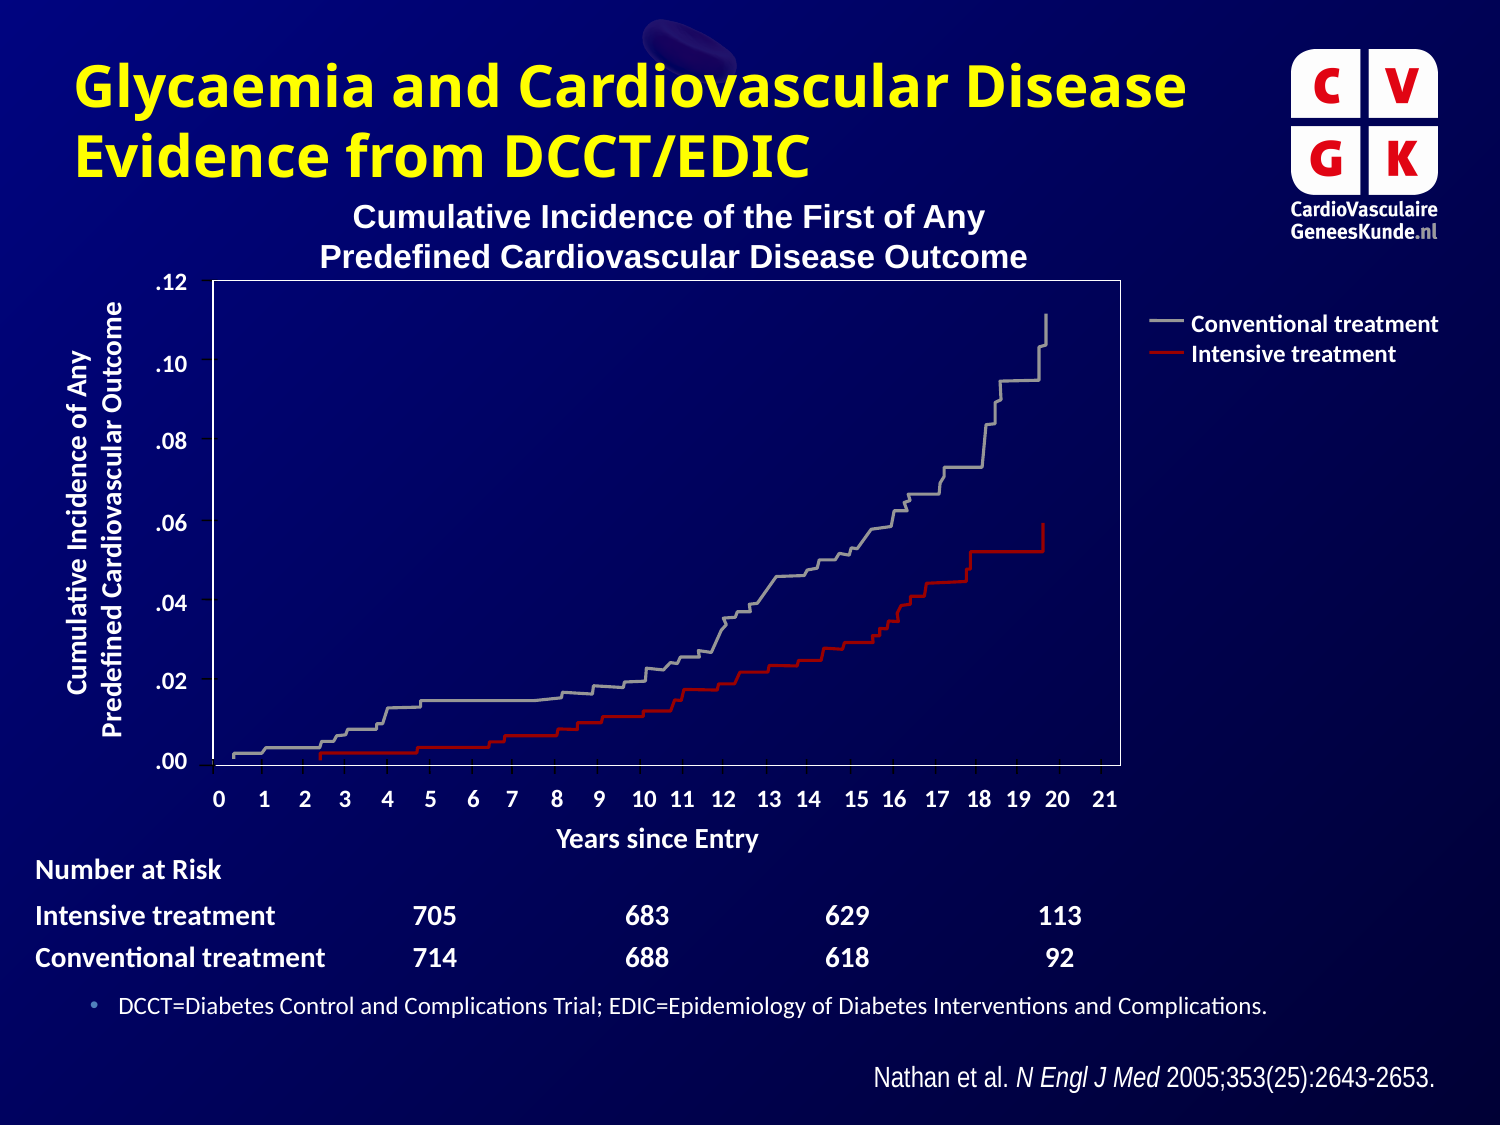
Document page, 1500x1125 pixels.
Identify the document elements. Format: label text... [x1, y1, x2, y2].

text_box 11 [669, 782, 696, 812]
text_box 7 [505, 782, 519, 812]
text_box 17 [924, 782, 950, 812]
text_box 14 [795, 782, 822, 812]
text_box Number at Risk [35, 849, 223, 885]
text_box 13 [756, 782, 782, 812]
text_box 4 [381, 782, 395, 812]
text_box 15 [843, 782, 870, 812]
text_box 688 [625, 938, 670, 974]
text_box 2 [298, 782, 312, 812]
text_box 629 [825, 896, 870, 932]
text_box .04 [154, 586, 188, 617]
text_box .10 [154, 347, 188, 378]
text_box [320, 522, 1043, 761]
text_box 1 [257, 782, 271, 812]
text_box 9 [592, 782, 606, 812]
text_box Cumulative Incidence of the First of Any Predefined Cardiovascular Disease Outcome [304, 188, 1044, 283]
text_box .02 [154, 664, 188, 695]
text_box 92 [1044, 938, 1075, 974]
text_box 16 [881, 782, 907, 812]
text_box 6 [467, 782, 480, 812]
text_box 714 [412, 938, 458, 974]
text_box Years since Entry [212, 812, 1104, 863]
text_box 113 [1037, 896, 1083, 932]
text_box 683 [625, 896, 670, 932]
text_box .12 [154, 265, 188, 296]
text_box 5 [424, 782, 438, 812]
text_box Conventional treatment [35, 938, 327, 974]
text_box 705 [412, 896, 458, 932]
text_box 20 [1044, 782, 1071, 812]
text_box Glycaemia and Cardiovascular Disease Evidence from DCCT/EDIC [58, 25, 1296, 213]
text_box 8 [550, 782, 564, 812]
text_box Cumulative Incidence of Any Predefined Cardiovascular Outcome [49, 225, 135, 816]
text_box 21 [1091, 782, 1118, 813]
text_box 3 [338, 782, 352, 812]
text_box Conventional treatment Intensive treatment [1176, 299, 1455, 375]
text_box .00 [154, 744, 188, 775]
text_box Intensive treatment [35, 896, 277, 932]
text_box 12 [710, 782, 737, 812]
text_box Nathan et al. N Engl J Med 2005;353(25):2643-2653. [82, 1042, 1451, 1098]
text_box 0 [212, 782, 226, 812]
text_box .06 [154, 506, 188, 537]
text_box .08 [154, 424, 188, 455]
text_box 10 [631, 782, 658, 812]
text_box 19 [1005, 782, 1032, 812]
text_box [233, 313, 1046, 759]
picture [1291, 49, 1438, 239]
text_box 18 [966, 782, 992, 812]
text_box DCCT=Diabetes Control and Complications Trial; EDIC=Epidemiology of Diabetes Interventions and Complications. [75, 982, 1444, 1038]
text_box 618 [825, 938, 870, 974]
text_box [213, 280, 1121, 766]
